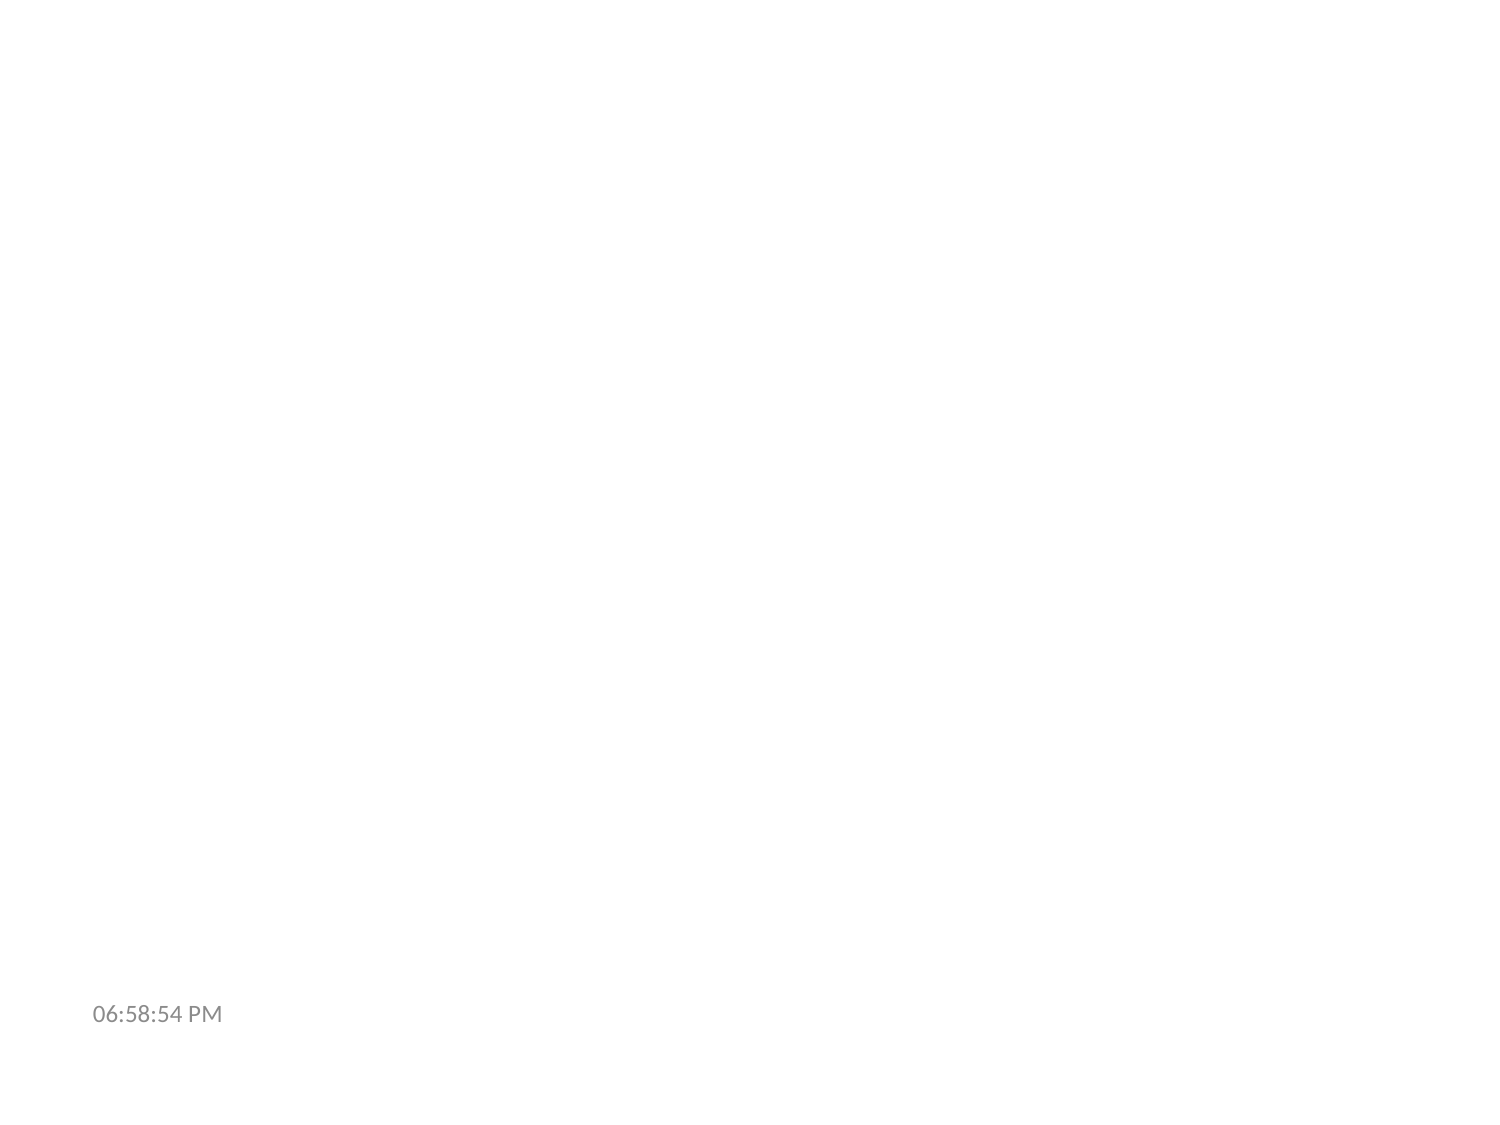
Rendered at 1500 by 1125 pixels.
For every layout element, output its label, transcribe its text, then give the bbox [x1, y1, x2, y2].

text_box 3:35:09 PM [77, 982, 428, 1043]
